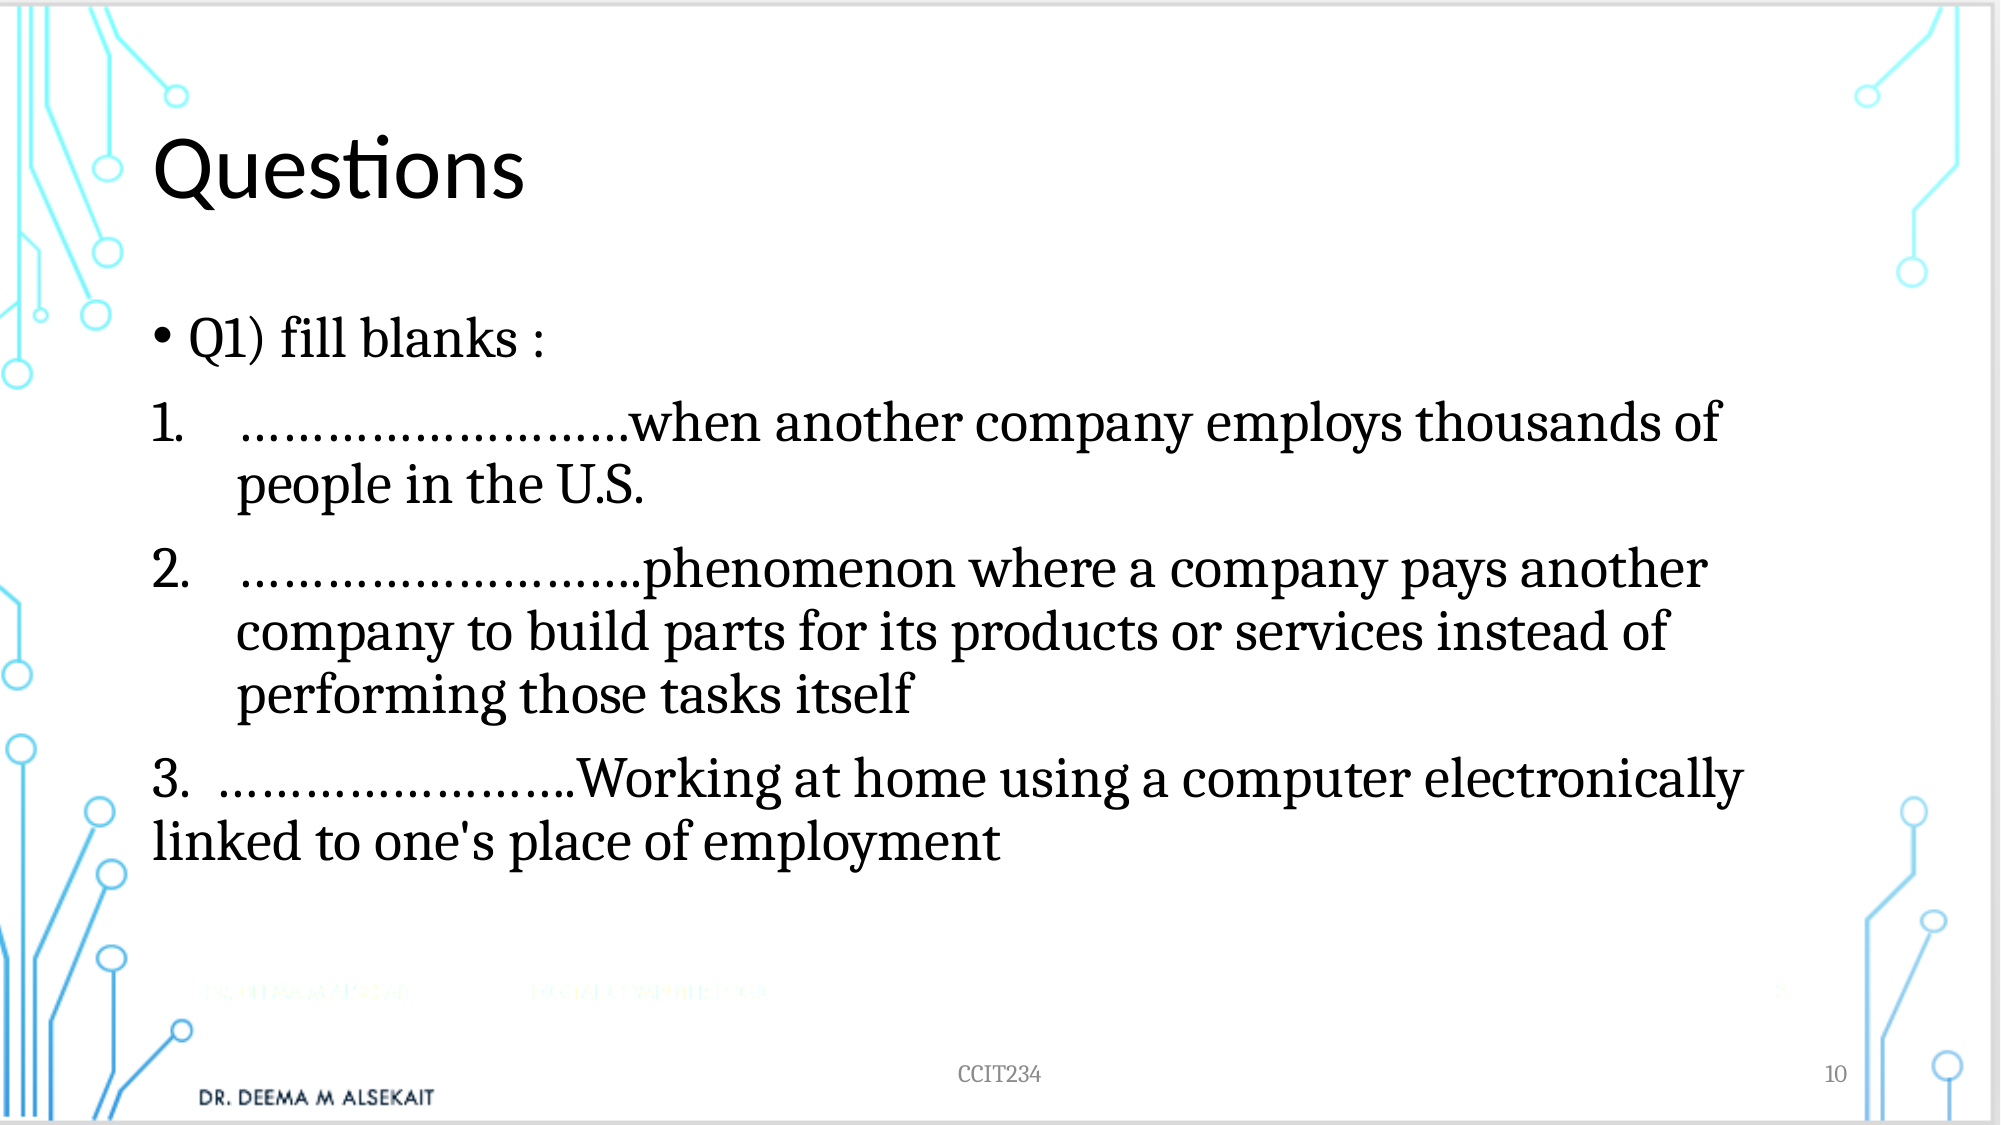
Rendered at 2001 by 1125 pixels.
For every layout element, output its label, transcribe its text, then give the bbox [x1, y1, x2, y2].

list Q1) fill blanks : ………………………when another company employs thousands of people in the U.S. ……………………….phenomenon where a company pays another company to build parts for its products or services instead of performing those tasks itself 3. …………………….Working at home using a computer electronically linked to one's place of employment [137, 299, 1863, 1014]
slide_number 10 [1412, 1042, 1863, 1103]
footer CCIT234 [662, 1042, 1338, 1103]
title Questions [137, 59, 1863, 278]
picture [0, 0, 2001, 1125]
